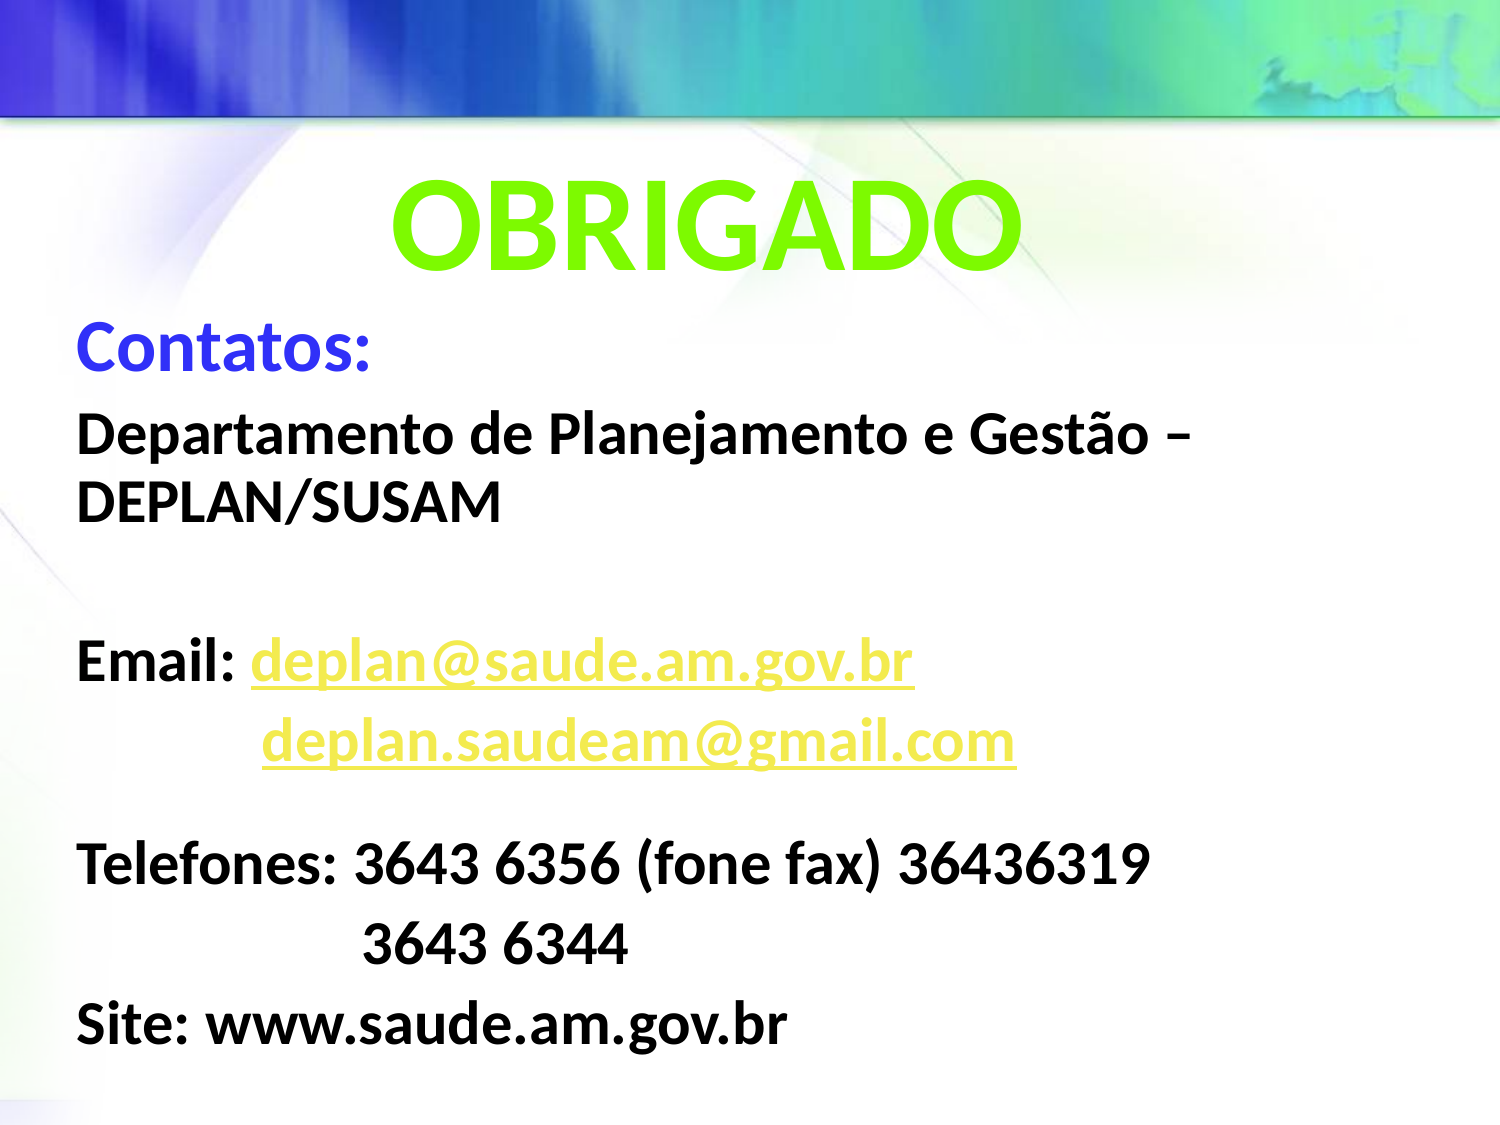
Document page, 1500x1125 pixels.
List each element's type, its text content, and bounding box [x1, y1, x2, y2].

list Contatos: Departamento de Planejamento e Gestão – DEPLAN/SUSAM Email: deplan@saude.am.gov.br deplan.saudeam@gmail.com Telefones: 3643 6356 (fone fax) 36436319 3643 6344 Site: www.saude.am.gov.br [76, 307, 1396, 1085]
picture [0, 0, 1500, 1125]
text_box OBRIGADO [375, 125, 1041, 306]
